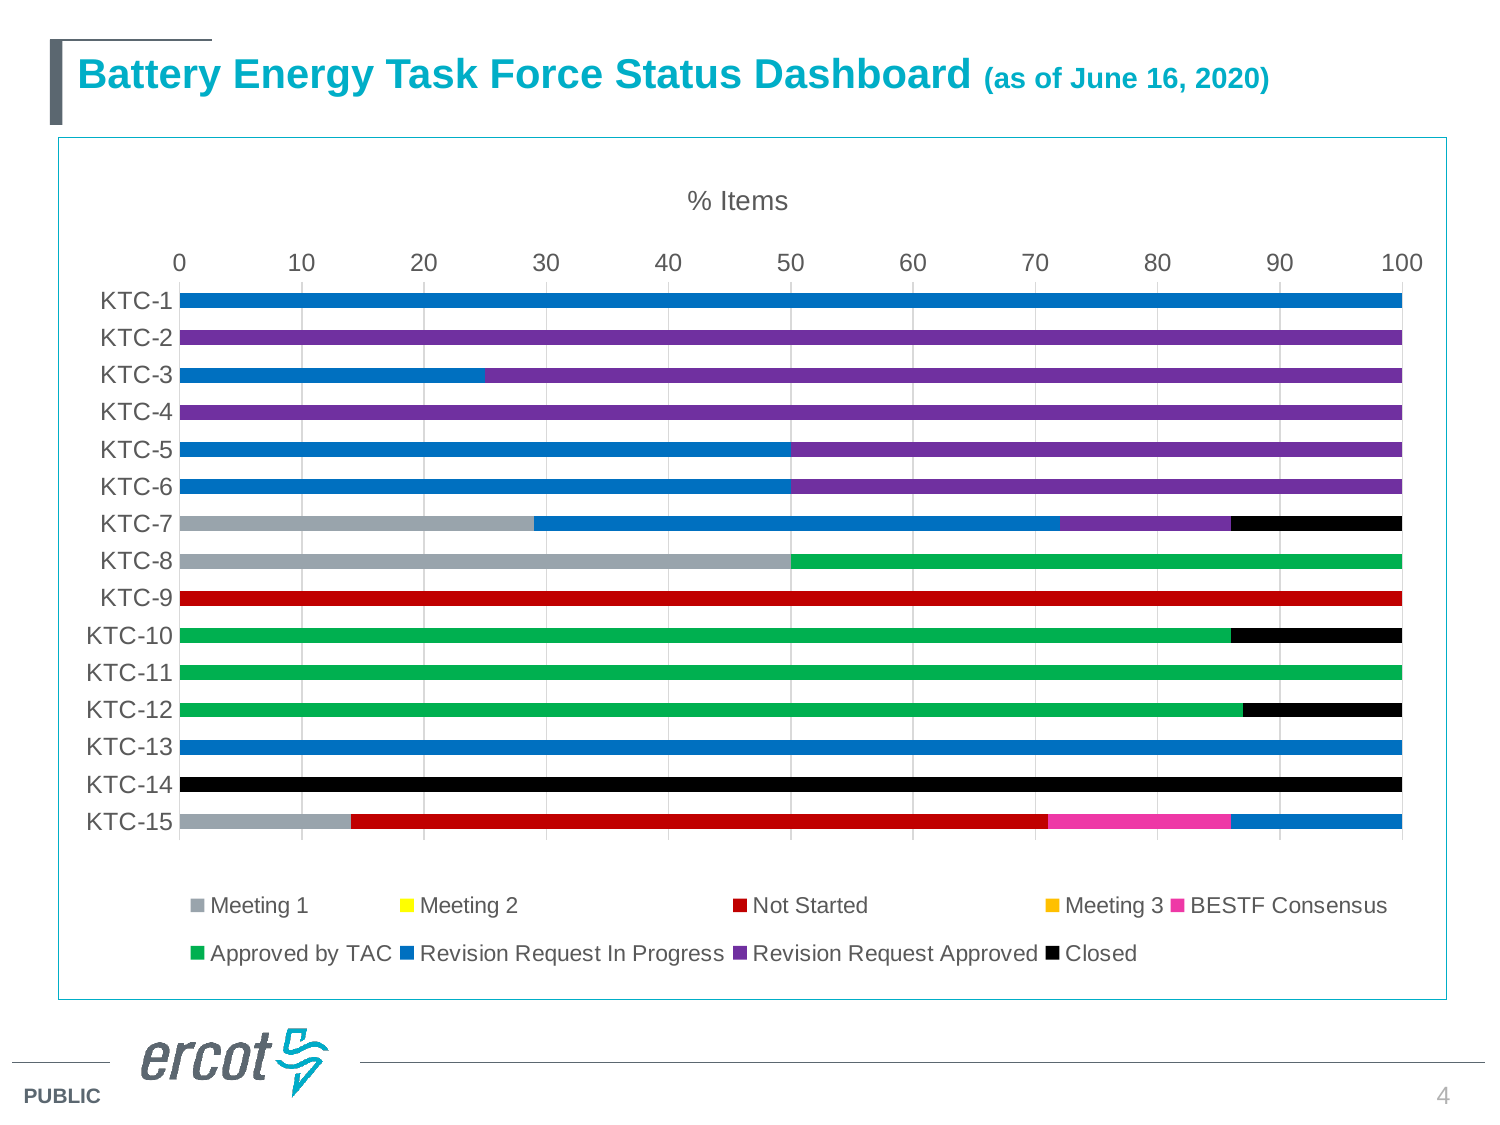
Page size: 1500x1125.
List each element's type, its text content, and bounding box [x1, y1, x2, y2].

title Battery Energy Task Force Status Dashboard (as of June 16, 2020) [62, 39, 1450, 125]
slide_number 4 [1400, 1076, 1488, 1113]
chart [58, 137, 1447, 1001]
picture [137, 1024, 332, 1100]
